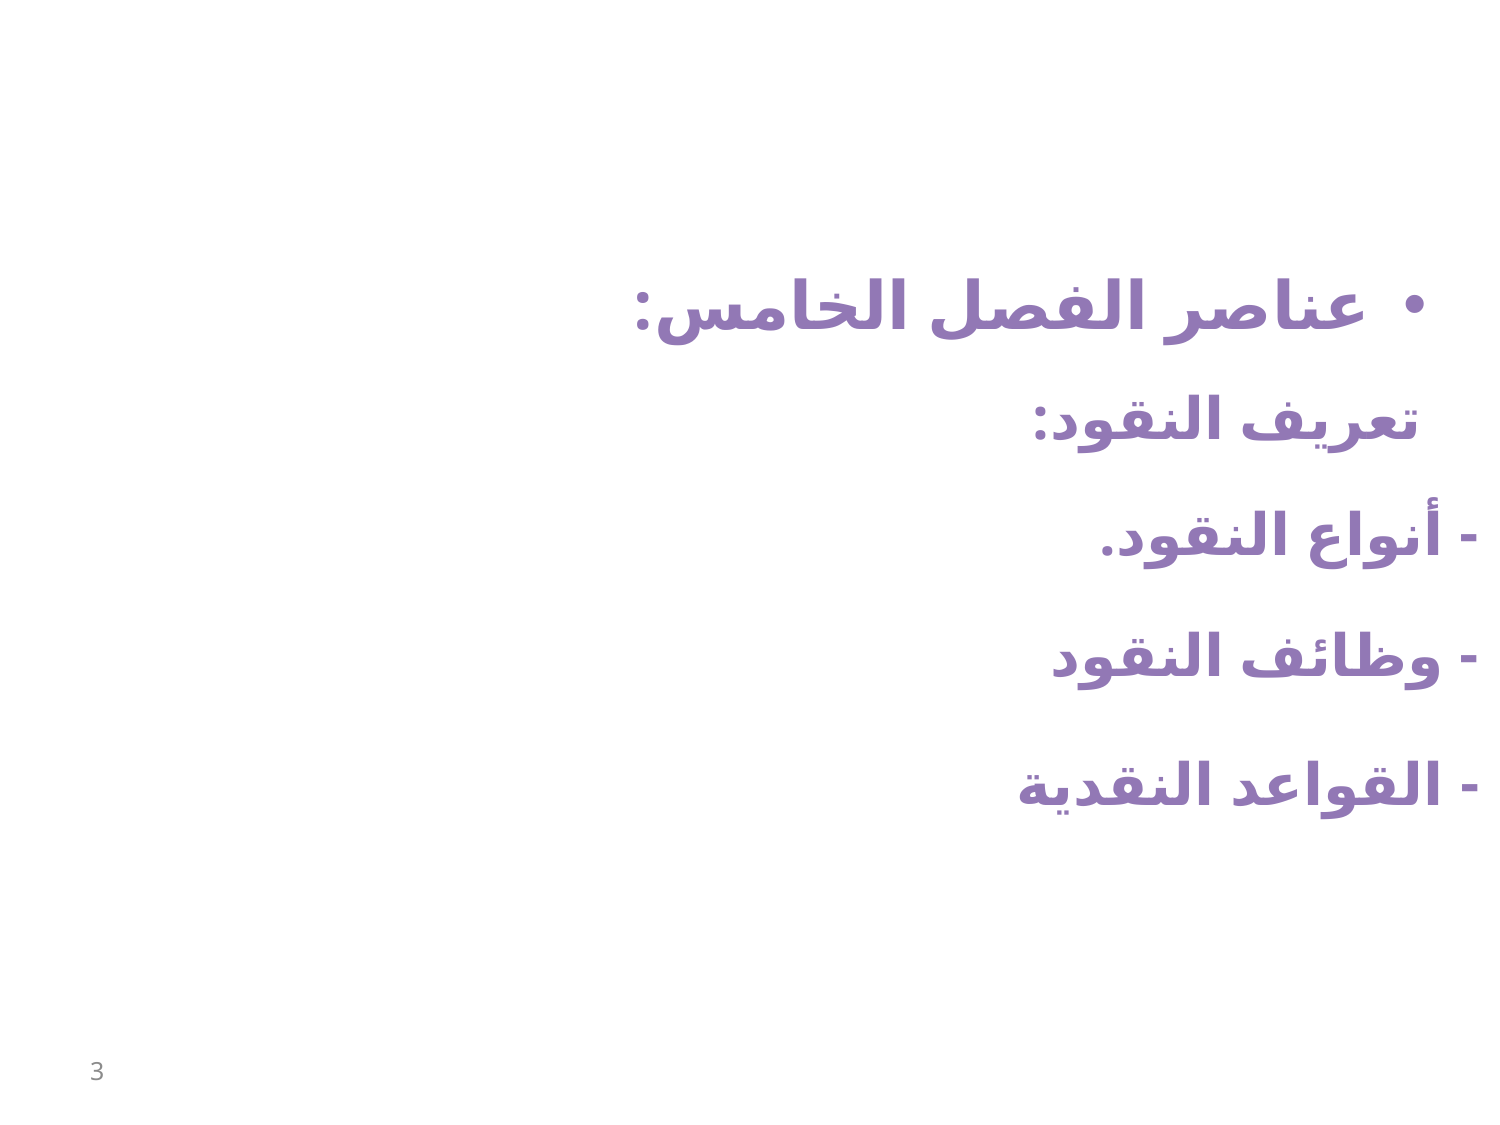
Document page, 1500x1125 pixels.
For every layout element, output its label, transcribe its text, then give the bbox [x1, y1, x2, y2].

slide_number 3 [75, 1042, 425, 1103]
text_box - وظائف النقود [145, 610, 1496, 739]
list عناصر الفصل الخامس: [91, 255, 1442, 390]
text_box - أنواع النقود. [144, 489, 1495, 625]
text_box - القواعد النقدية [145, 739, 1496, 860]
text_box تعريف النقود: [102, 373, 1453, 509]
text_box [127, 457, 1478, 593]
